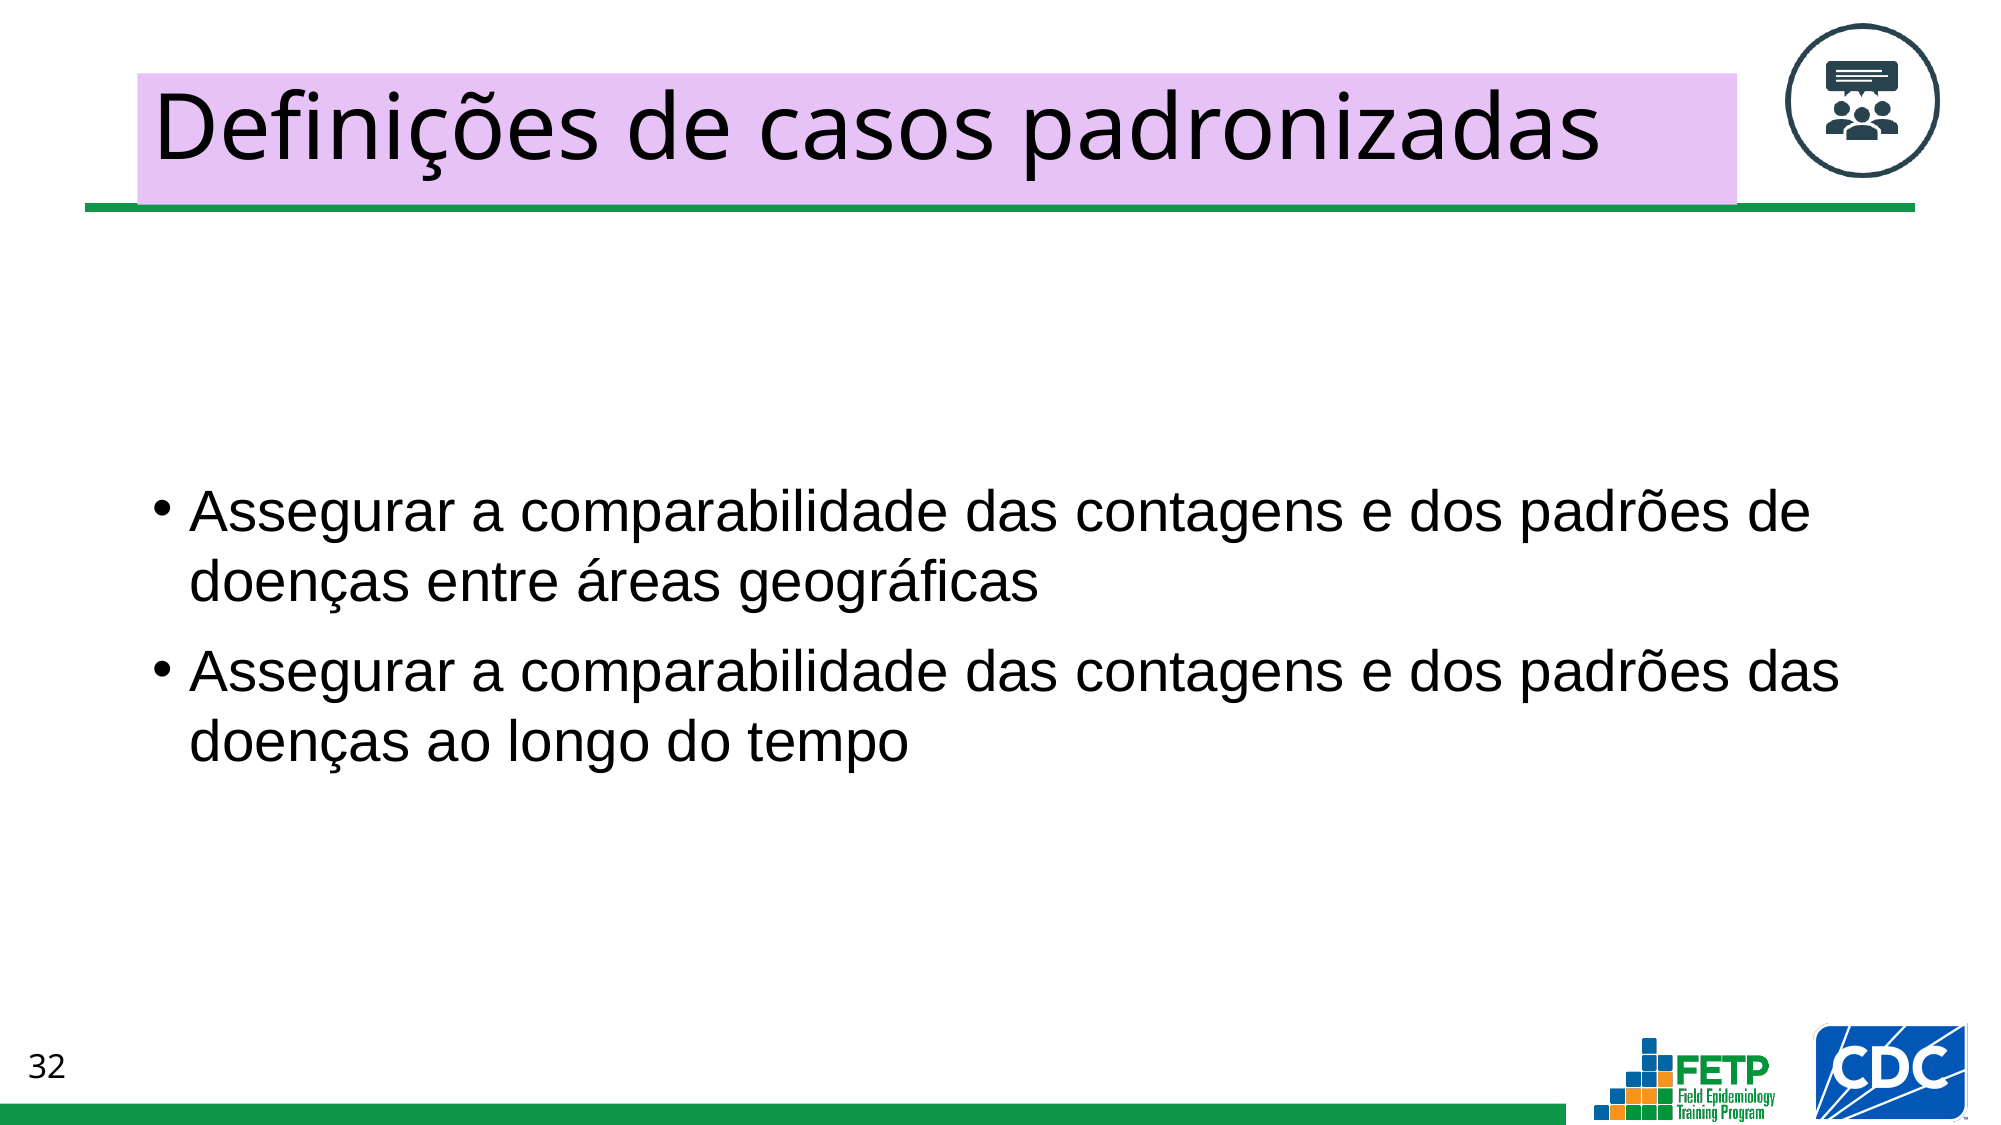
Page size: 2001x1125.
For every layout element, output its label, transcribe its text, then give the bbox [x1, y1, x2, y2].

picture [1785, 23, 1940, 178]
title Definições de casos padronizadas [137, 73, 1738, 205]
picture [1594, 1038, 1775, 1122]
list Assegurar a comparabilidade das contagens e dos padrões de doenças entre áreas geográficas Assegurar a comparabilidade das contagens e dos padrões das doenças ao longo do tempo [137, 242, 1863, 1004]
picture [1813, 1023, 1968, 1122]
